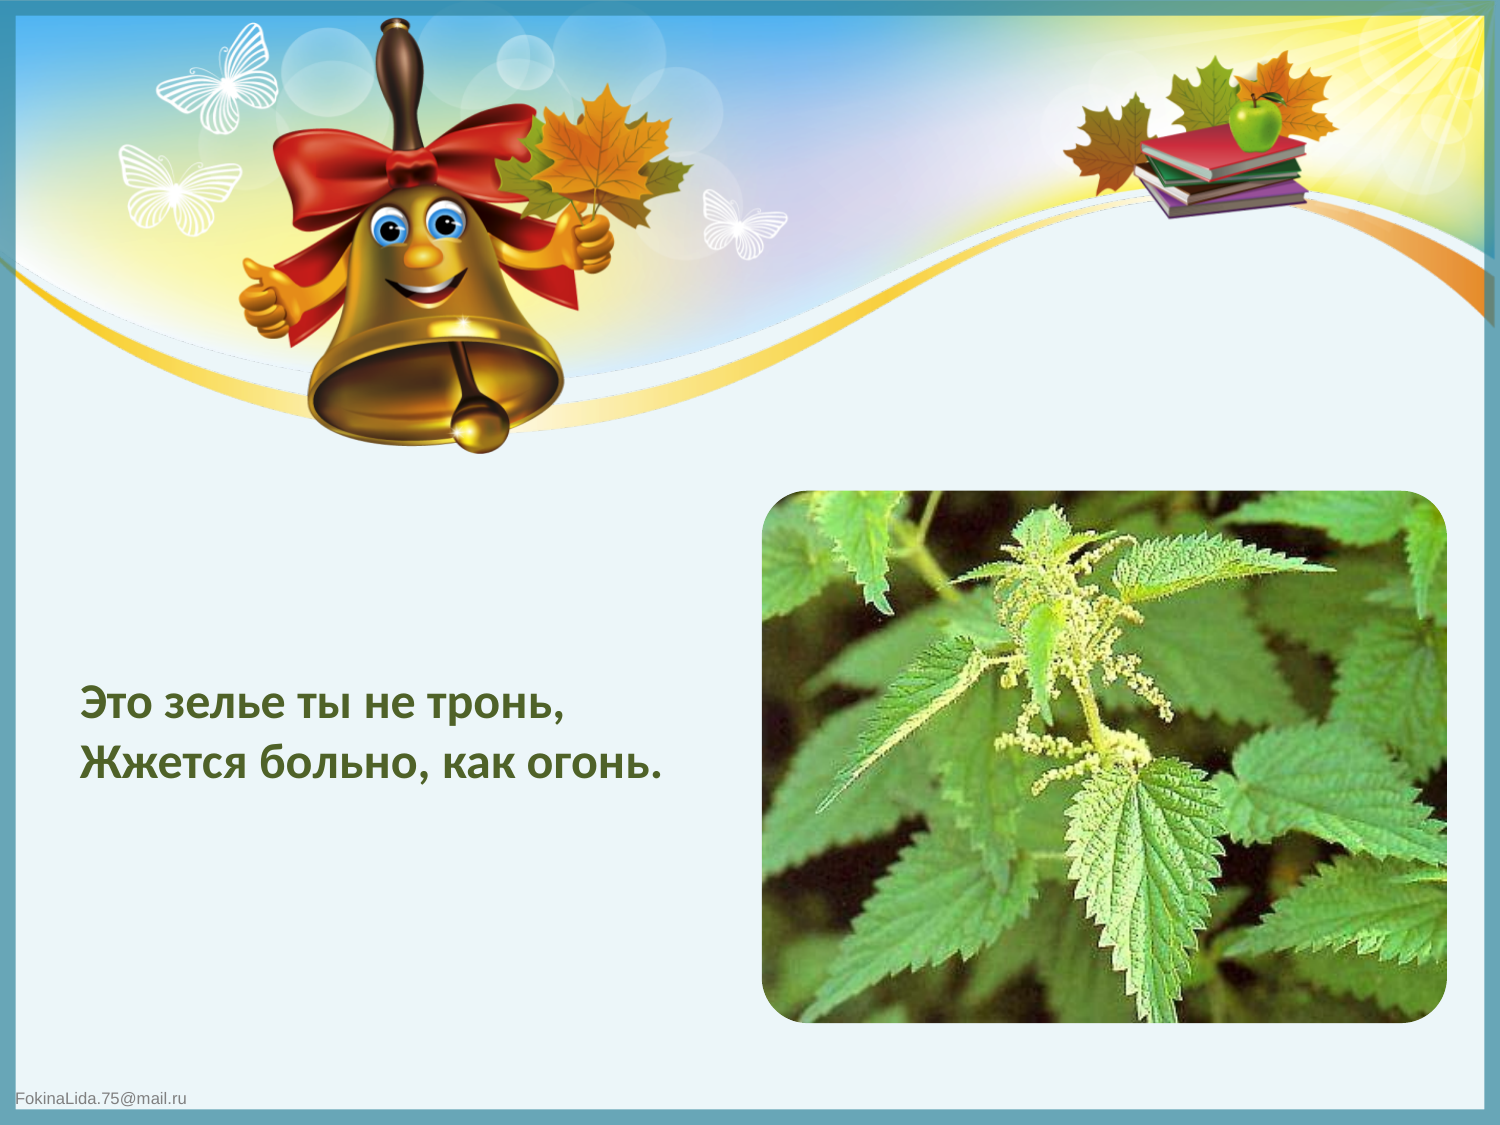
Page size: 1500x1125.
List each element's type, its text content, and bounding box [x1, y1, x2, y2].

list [761, 490, 1448, 1024]
title Это зелье ты не тронь, Жжется больно, как огонь. [64, 45, 739, 1083]
picture [16, 16, 1484, 479]
